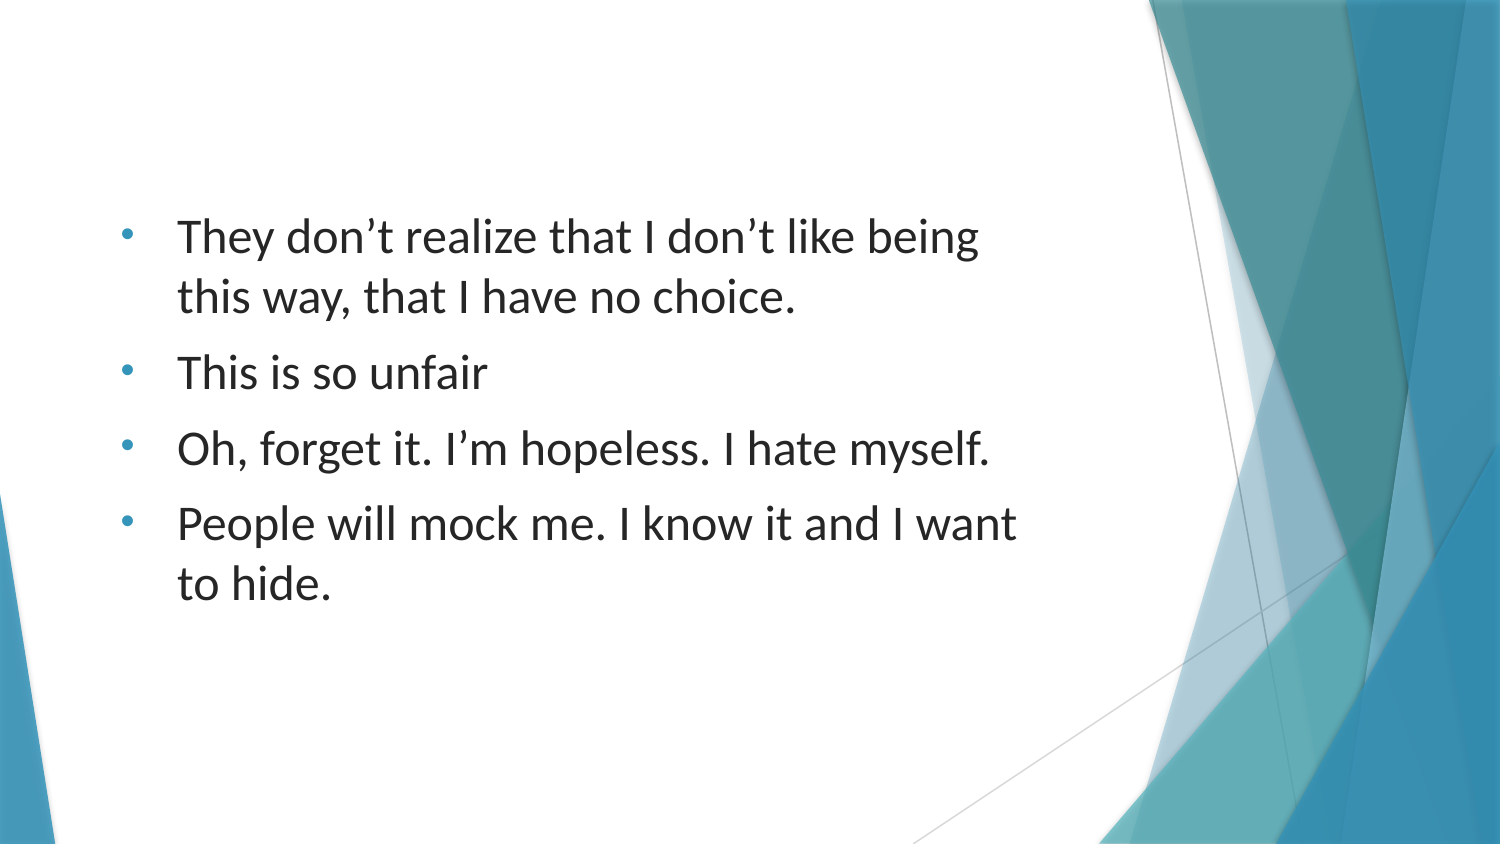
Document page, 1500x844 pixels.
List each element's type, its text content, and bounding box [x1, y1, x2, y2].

text_box They don’t realize that I don’t like being this way, that I have no choice. This is so unfair Oh, forget it. I’m hopeless. I hate myself. People will mock me. I know it and I want to hide. [105, 196, 1058, 741]
